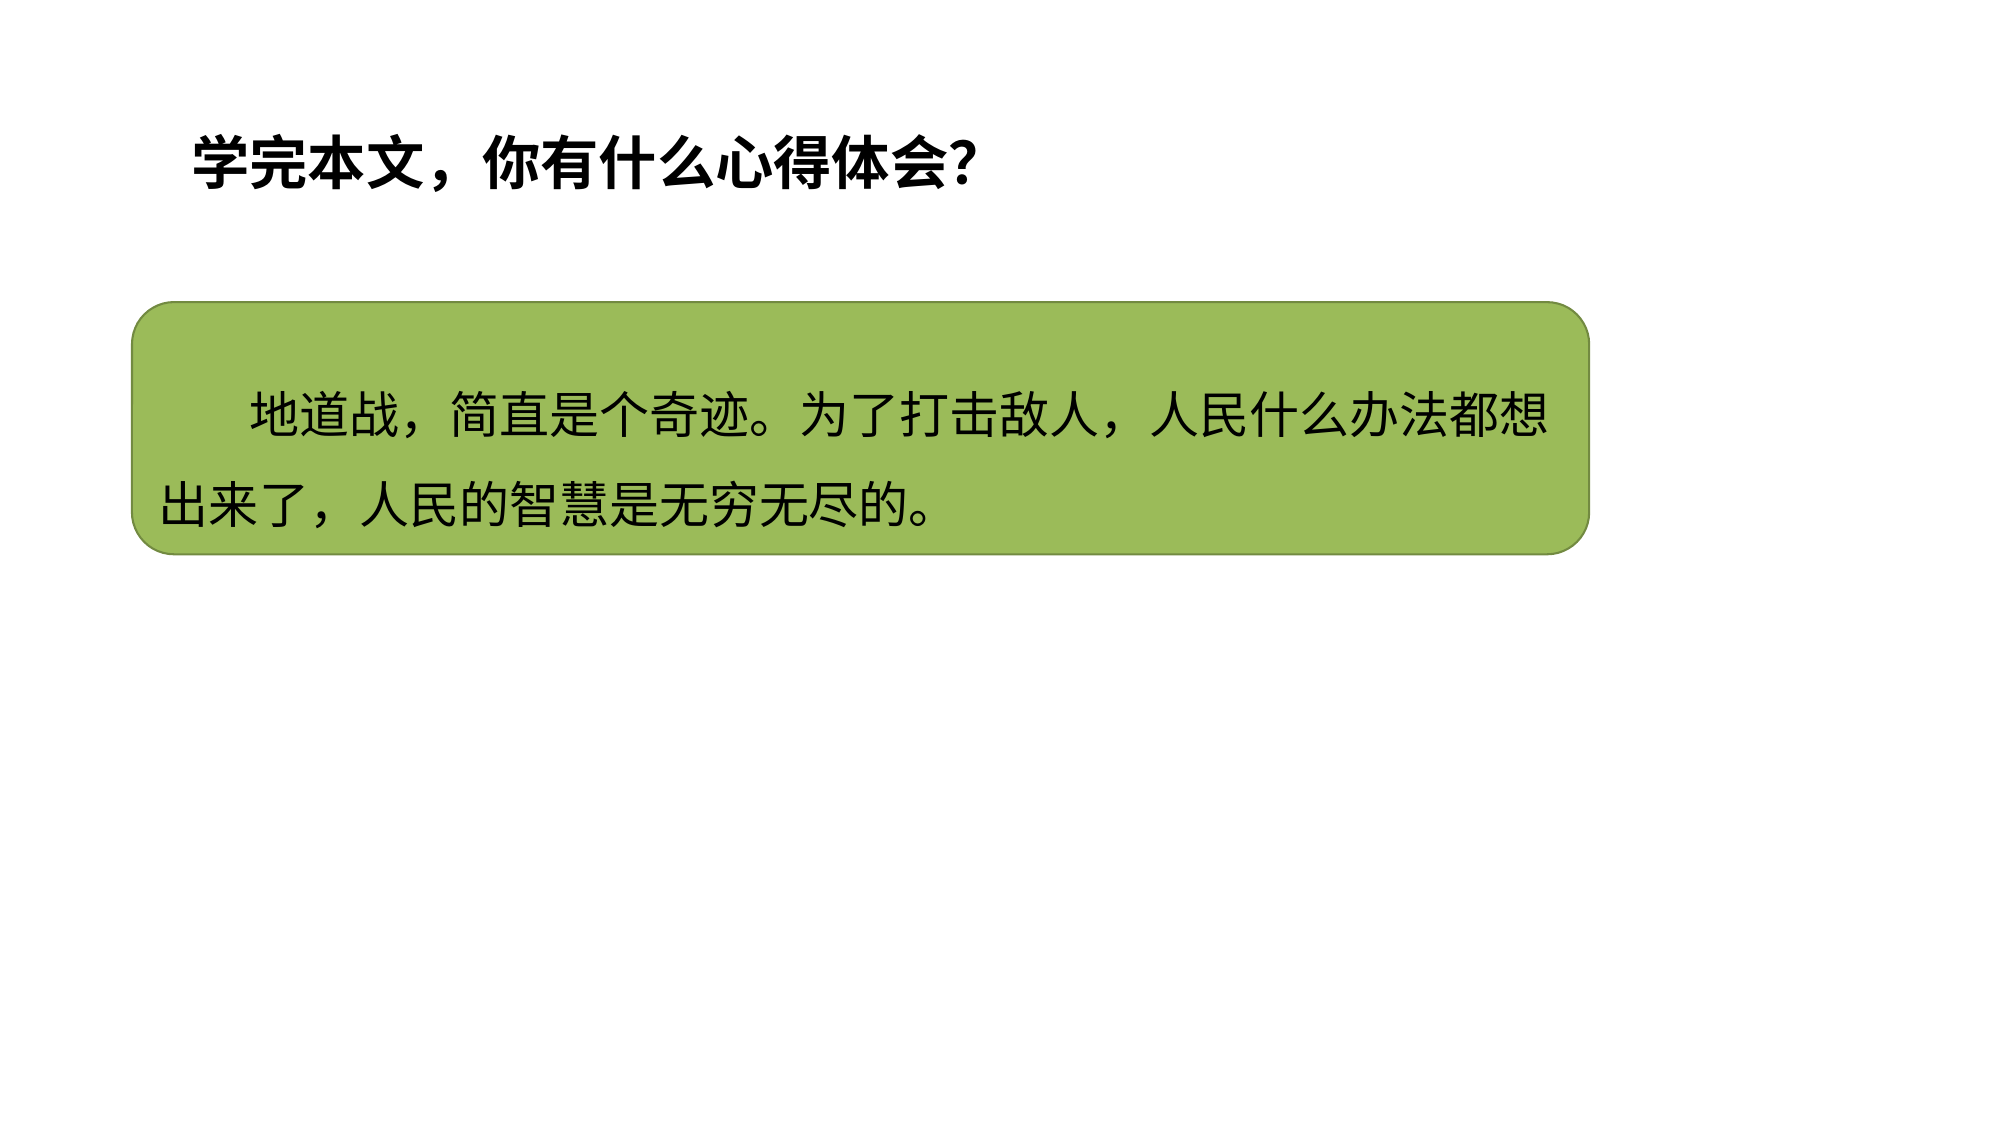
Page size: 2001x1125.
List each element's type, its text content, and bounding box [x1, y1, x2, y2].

text_box 学完本文，你有什么心得体会？ [176, 119, 1108, 274]
text_box 地道战，简直是个奇迹。为了打击敌人，人民什么办法都想出来了，人民的智慧是无穷无尽的。 [130, 301, 1591, 556]
